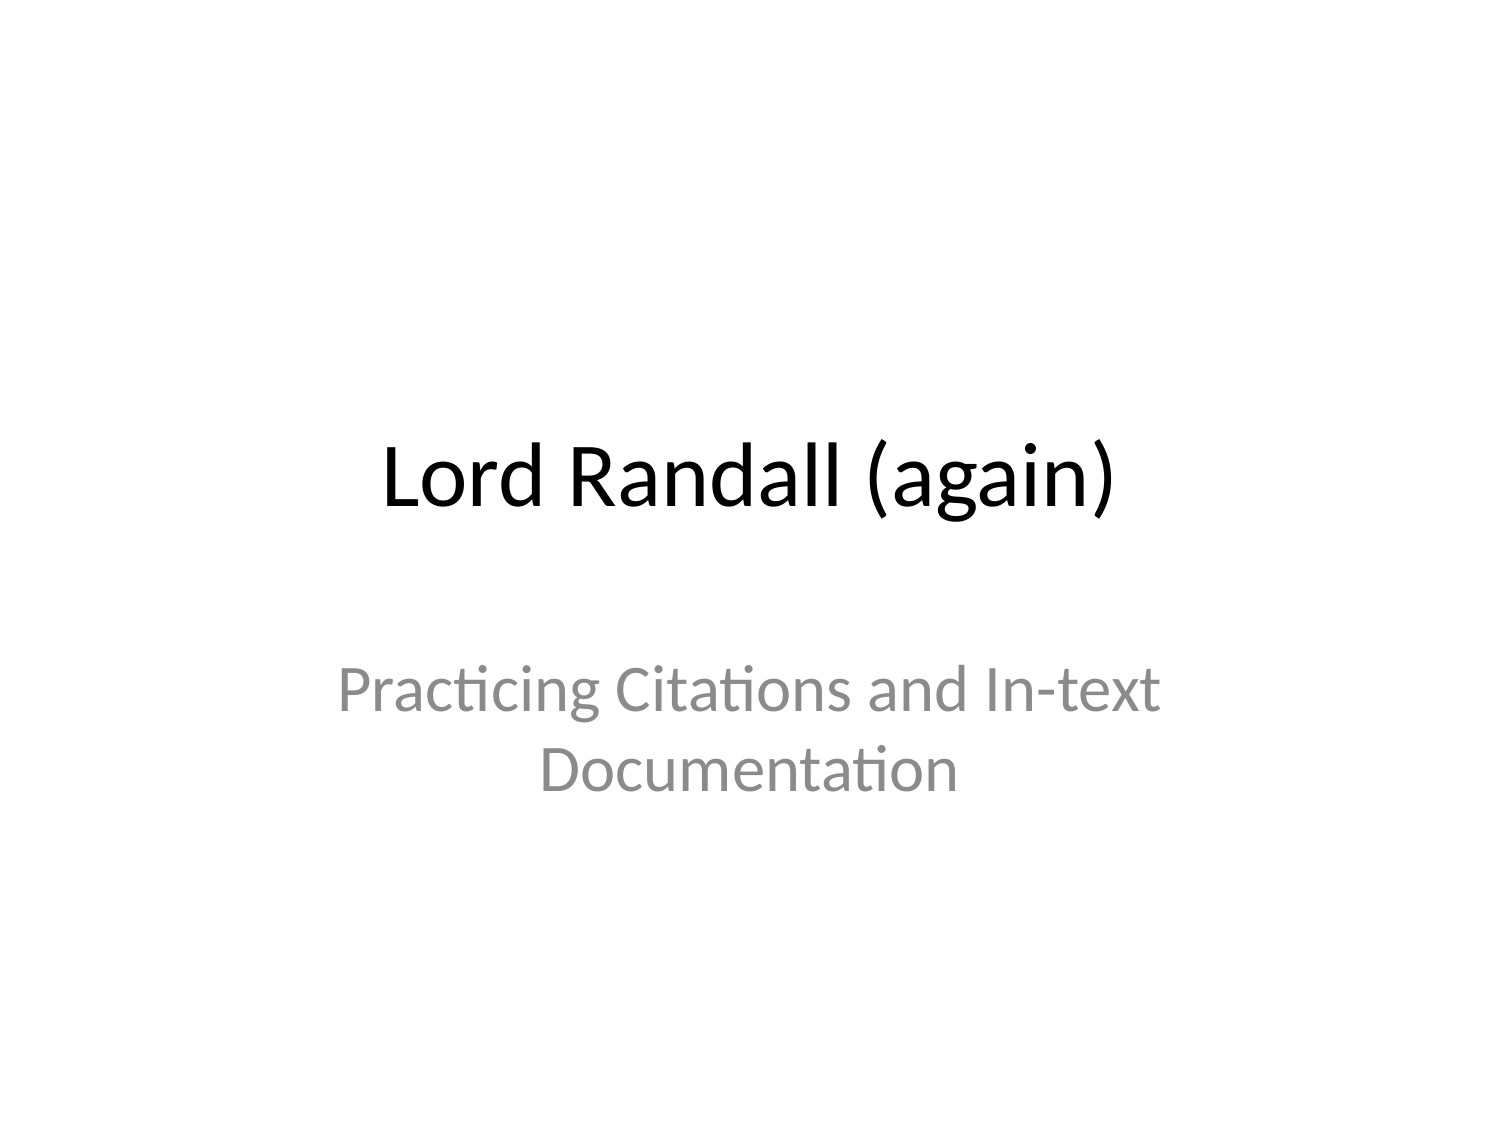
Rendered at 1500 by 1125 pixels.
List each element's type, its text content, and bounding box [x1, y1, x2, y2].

subtitle Practicing Citations and In-text Documentation [225, 637, 1275, 925]
title Lord Randall (again) [112, 349, 1388, 591]
